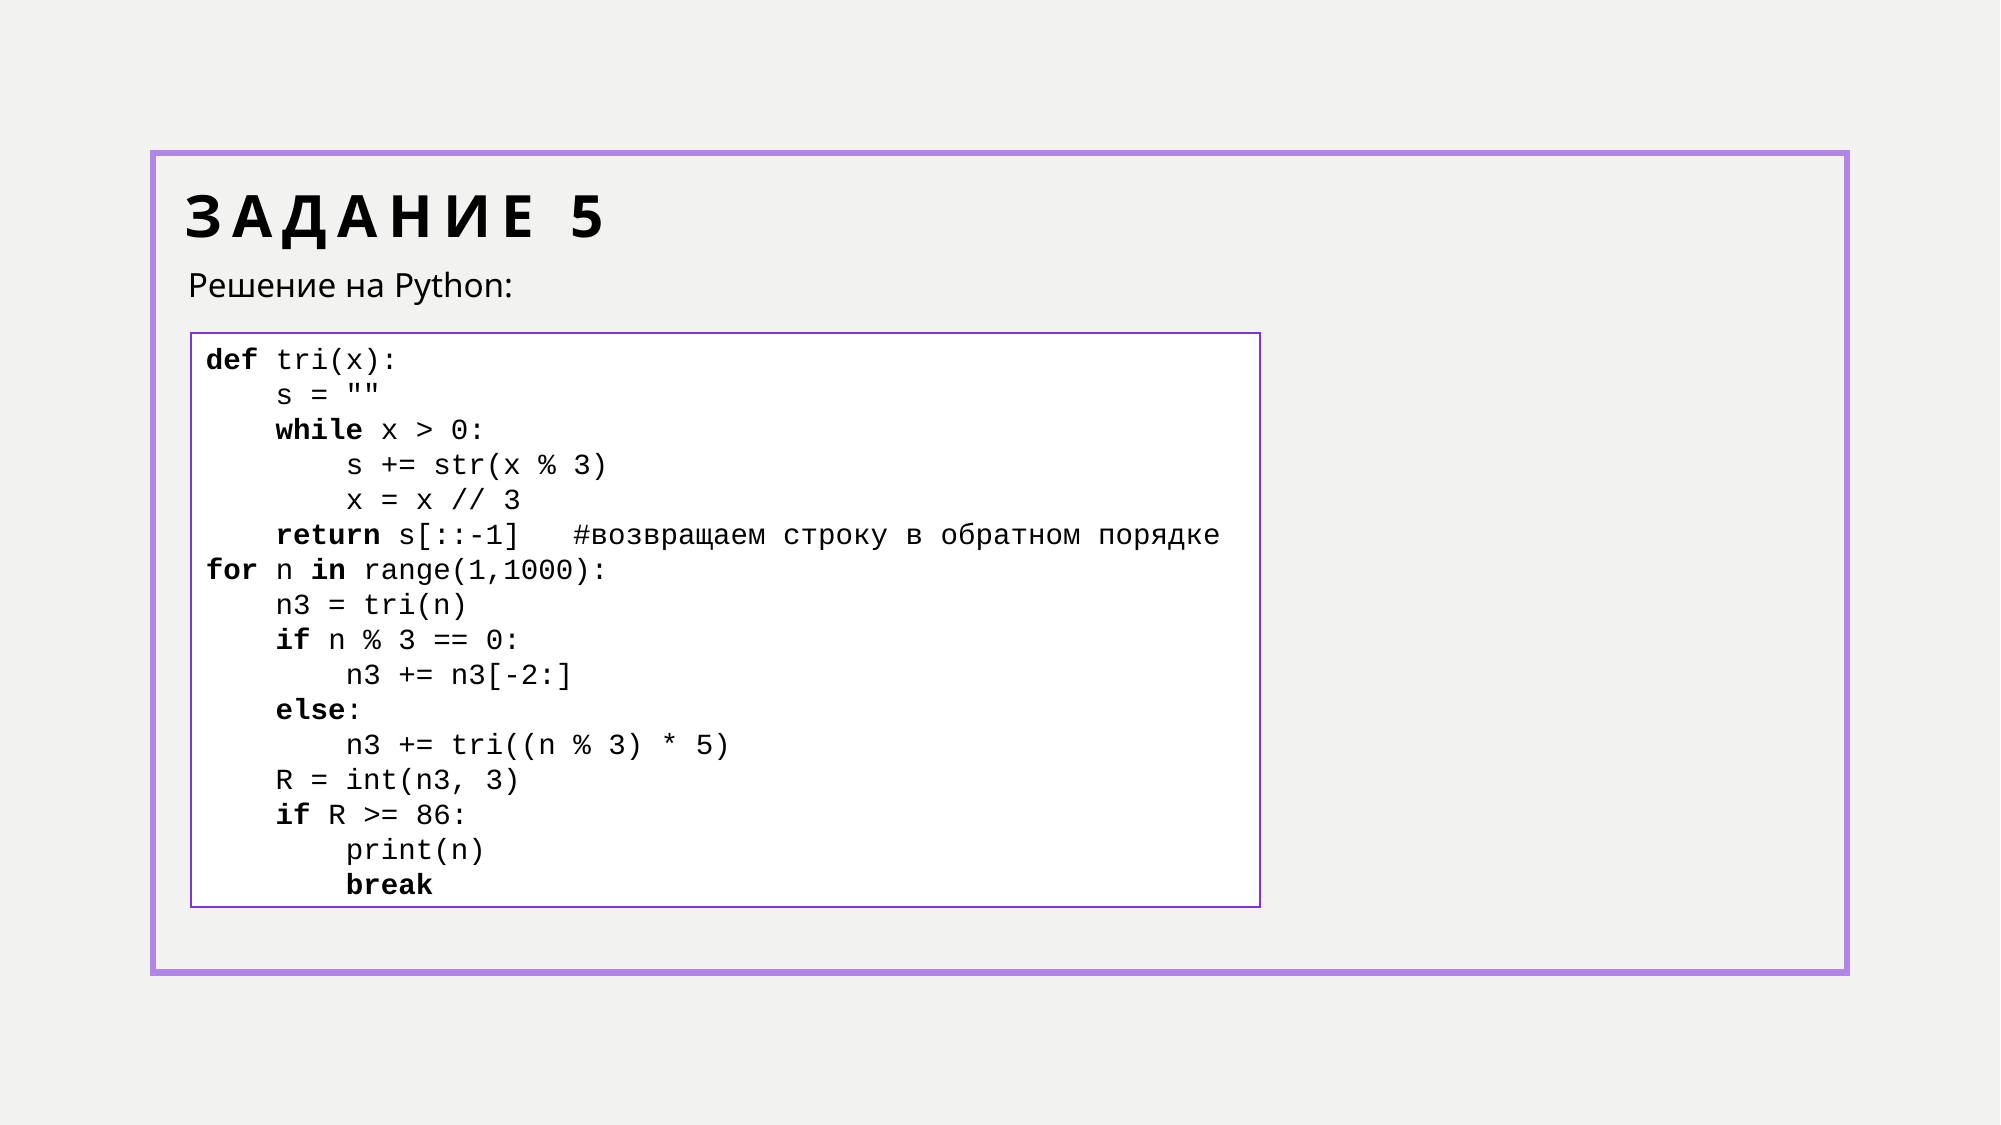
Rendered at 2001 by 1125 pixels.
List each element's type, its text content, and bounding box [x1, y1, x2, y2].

text_box Решение на Python: [173, 256, 1827, 312]
text_box def tri(x): s = "" while x > 0: s += str(x % 3) x = x // 3 return s[::-1] #возвращаем строку в обратном порядке for n in range(1,1000): n3 = tri(n) if n % 3 == 0: n3 += n3[-2:] else: n3 += tri((n % 3) * 5) R = int(n3, 3) if R >= 86: print(n) break [190, 332, 1261, 908]
title Задание 5 [169, 80, 1642, 257]
